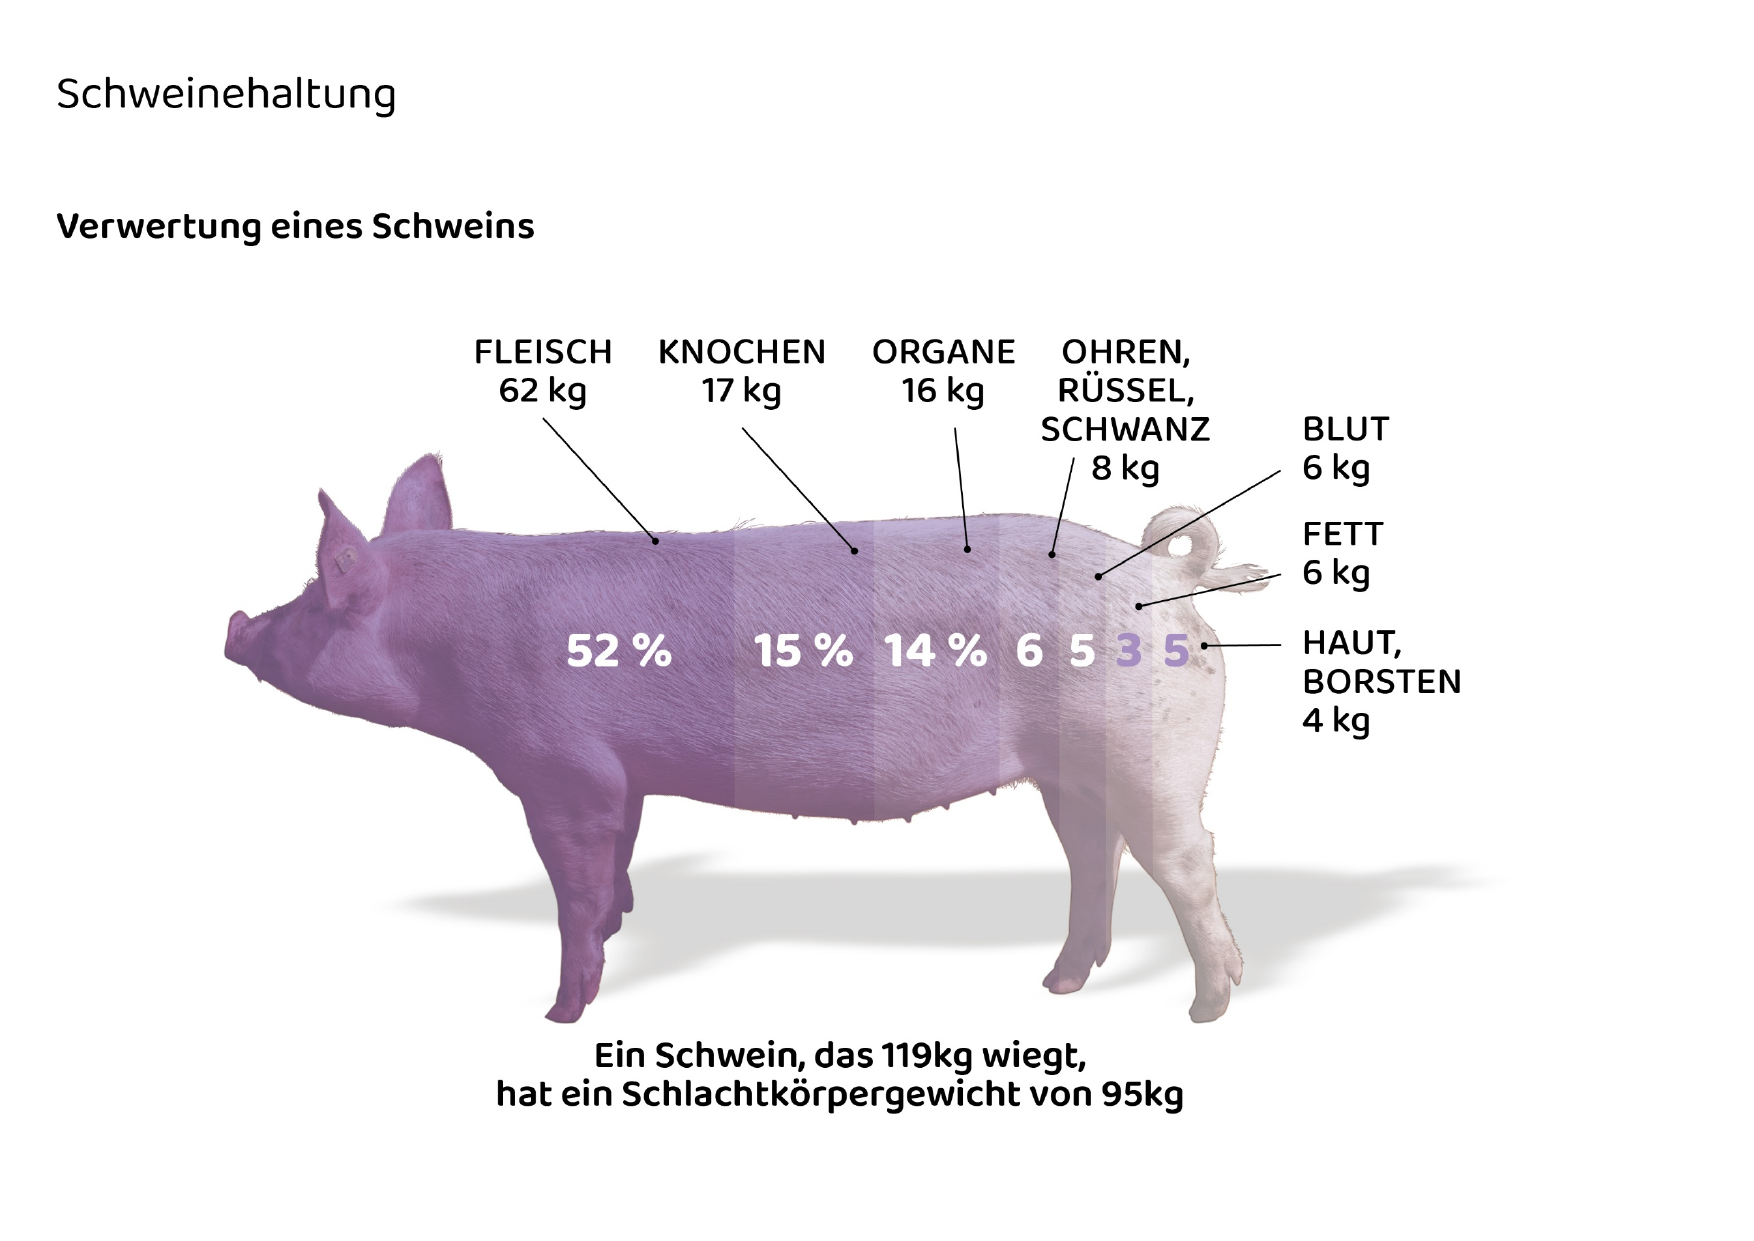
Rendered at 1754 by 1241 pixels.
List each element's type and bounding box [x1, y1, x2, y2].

picture [0, 0, 1650, 1167]
